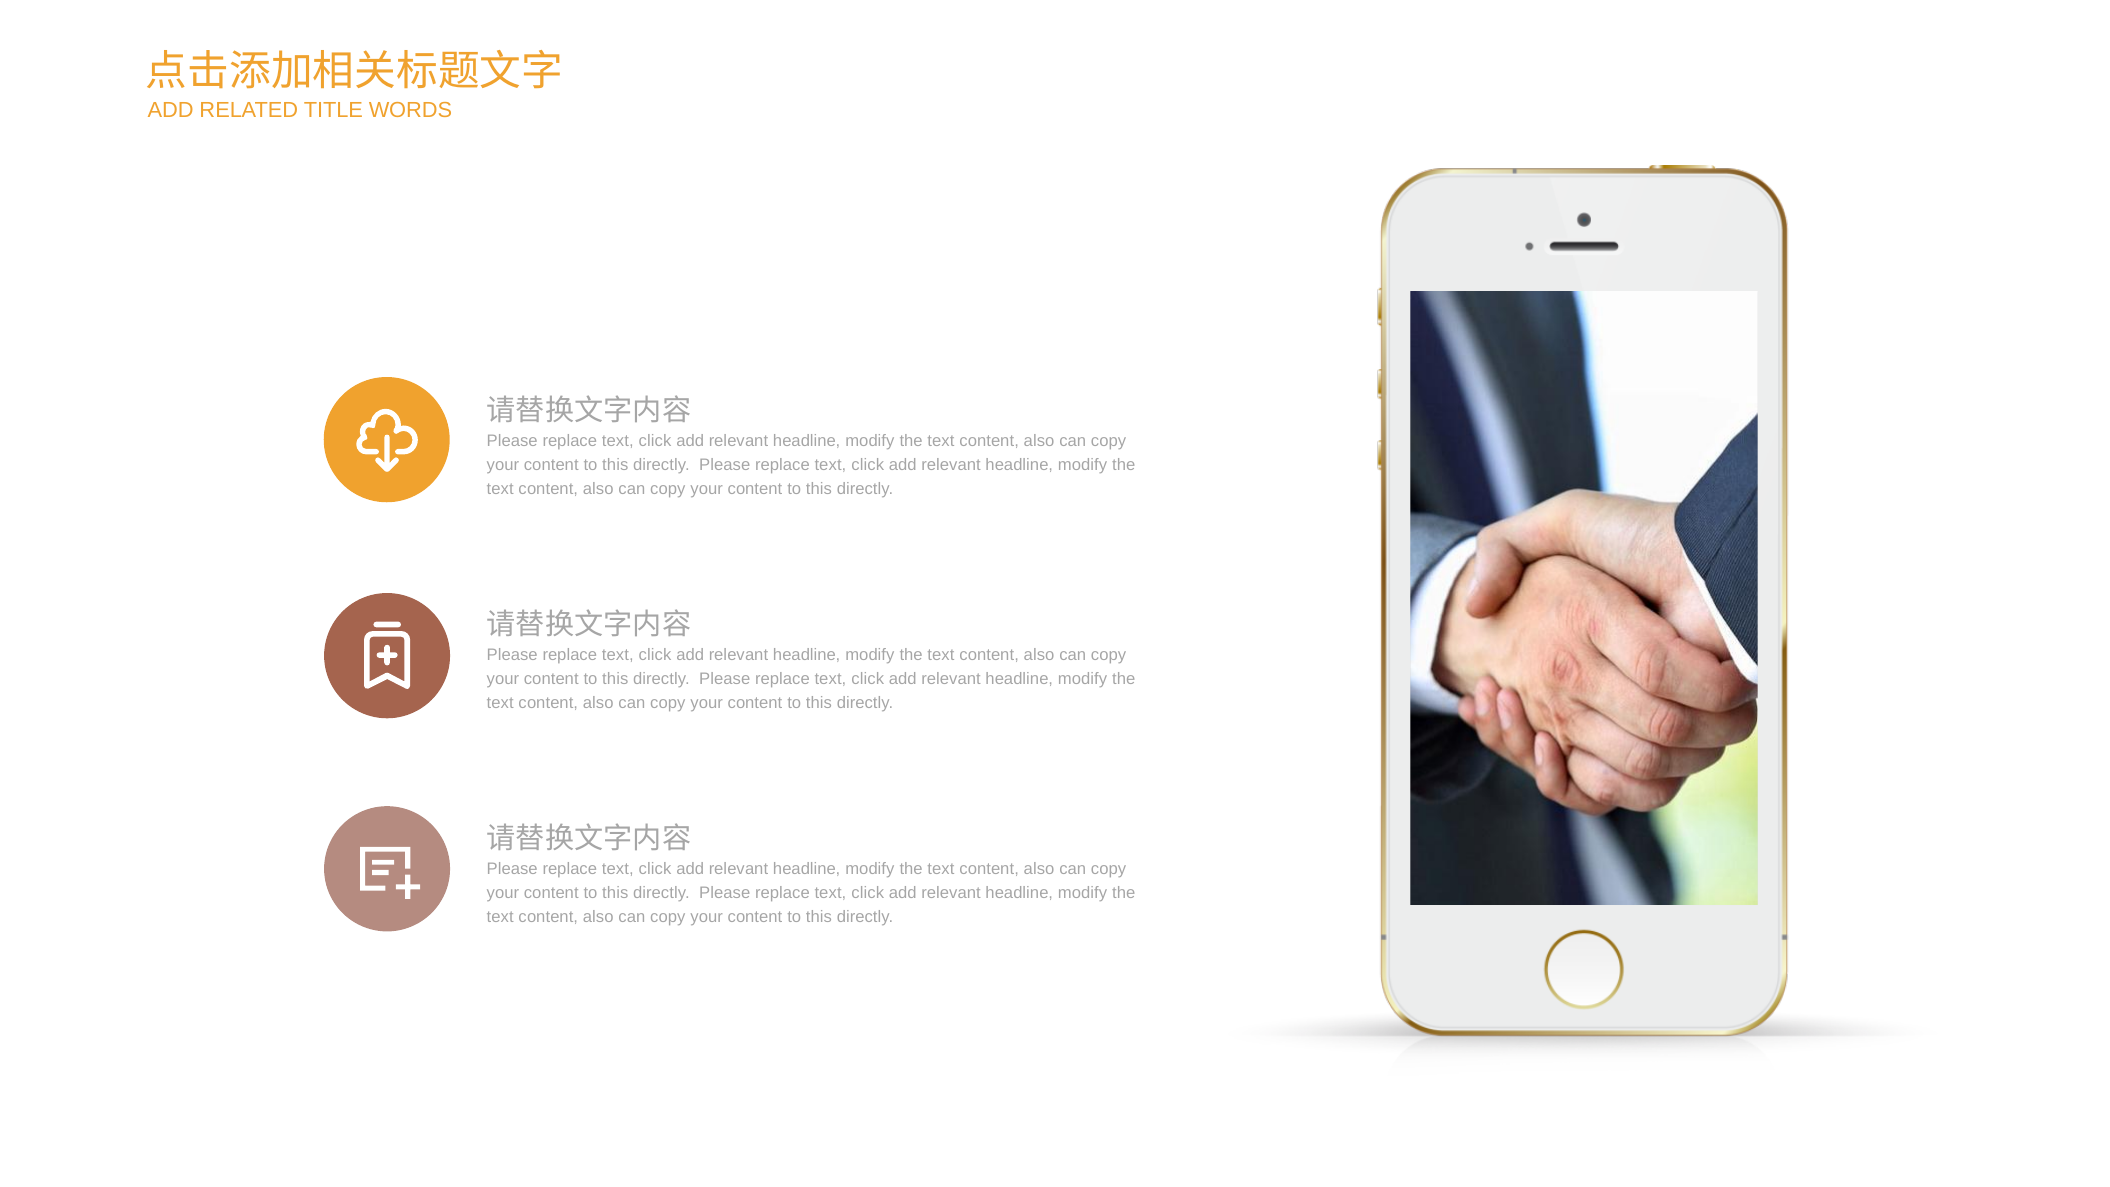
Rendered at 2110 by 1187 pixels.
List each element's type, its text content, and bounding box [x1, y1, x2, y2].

text_box 请替换文字内容 Please replace text, click add relevant headline, modify the text content, also can copy your content to this directly. Please replace text, click add relevant headline, modify the text content, also can copy your content to this directly. [486, 811, 1055, 926]
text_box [356, 408, 418, 472]
text_box 点击添加相关标题文字 [145, 43, 564, 95]
text_box [324, 593, 451, 719]
text_box 请替换文字内容 Please replace text, click add relevant headline, modify the text content, also can copy your content to this directly. Please replace text, click add relevant headline, modify the text content, also can copy your content to this directly. [486, 598, 1055, 712]
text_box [363, 621, 411, 689]
text_box [324, 806, 451, 932]
text_box 请替换文字内容 Please replace text, click add relevant headline, modify the text content, also can copy your content to this directly. Please replace text, click add relevant headline, modify the text content, also can copy your content to this directly. [486, 384, 1055, 498]
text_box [359, 846, 421, 899]
text_box ADD RELATED TITLE WORDS [147, 96, 453, 123]
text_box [1055, 164, 2110, 1090]
text_box [323, 377, 450, 503]
